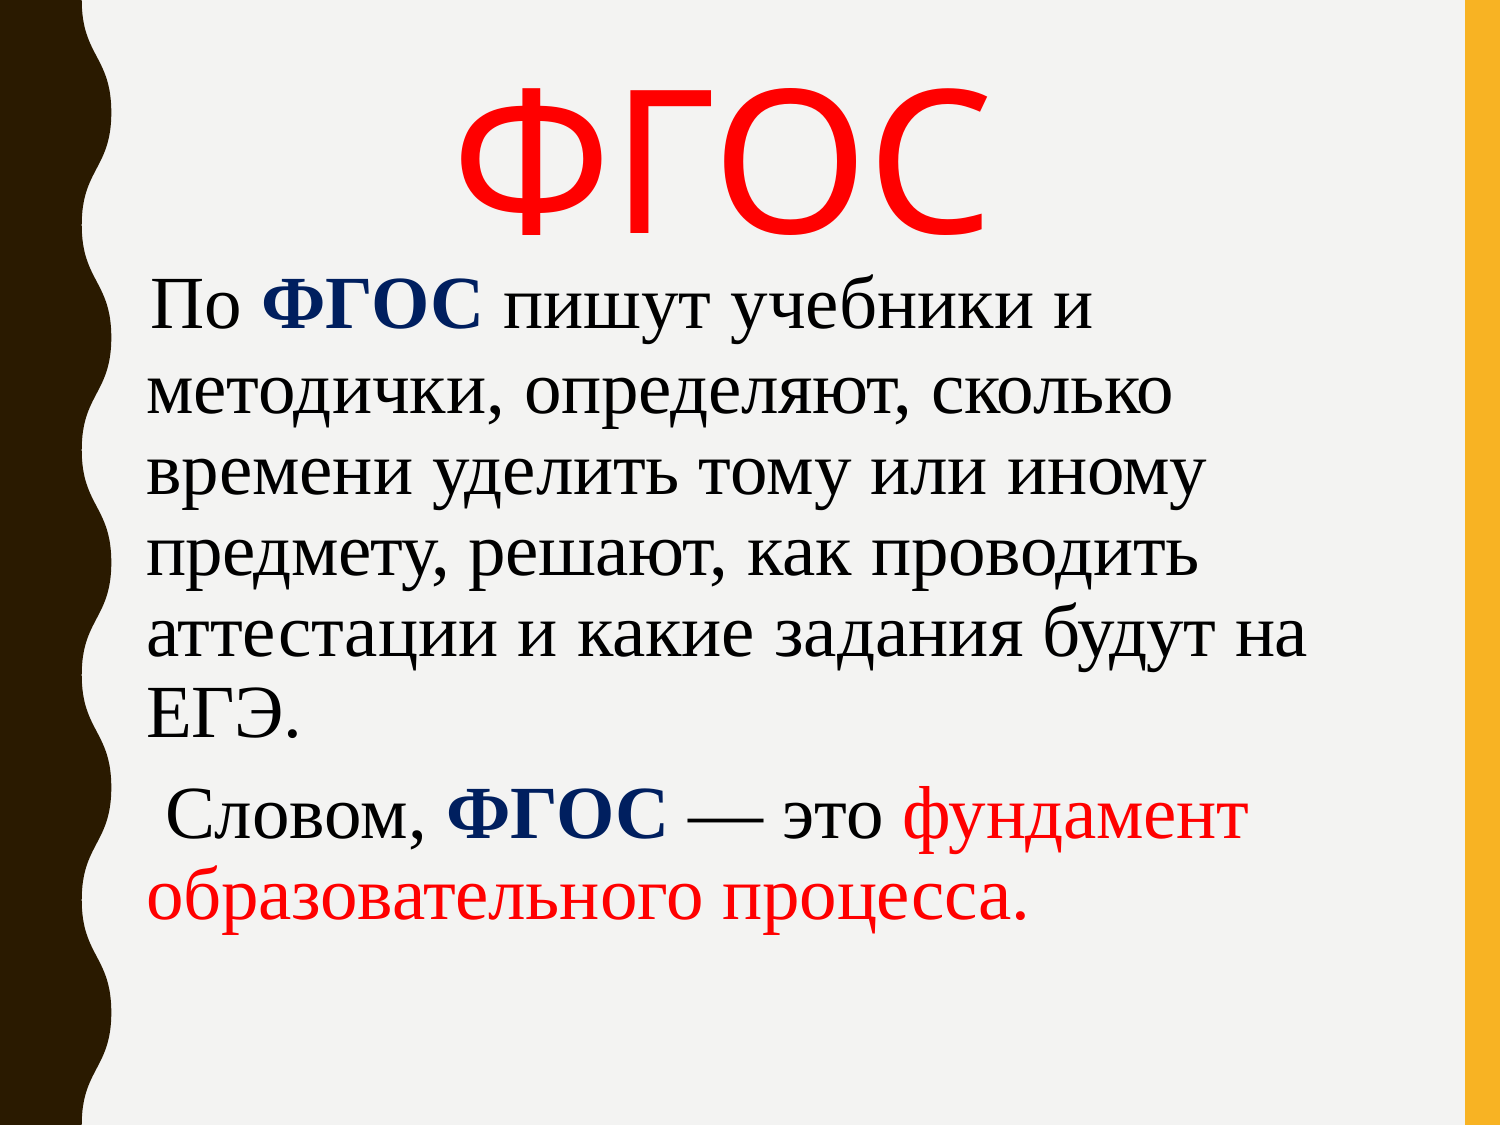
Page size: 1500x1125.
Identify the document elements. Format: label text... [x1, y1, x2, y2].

text_box По ФГОС пишут учебники и методички, определяют, сколько времени уделить тому или иному предмету, решают, как проводить аттестации и какие задания будут на ЕГЭ. Словом, ФГОС — это фундамент образовательного процесса. [144, 256, 1313, 935]
title ФГОС [449, 31, 1051, 256]
